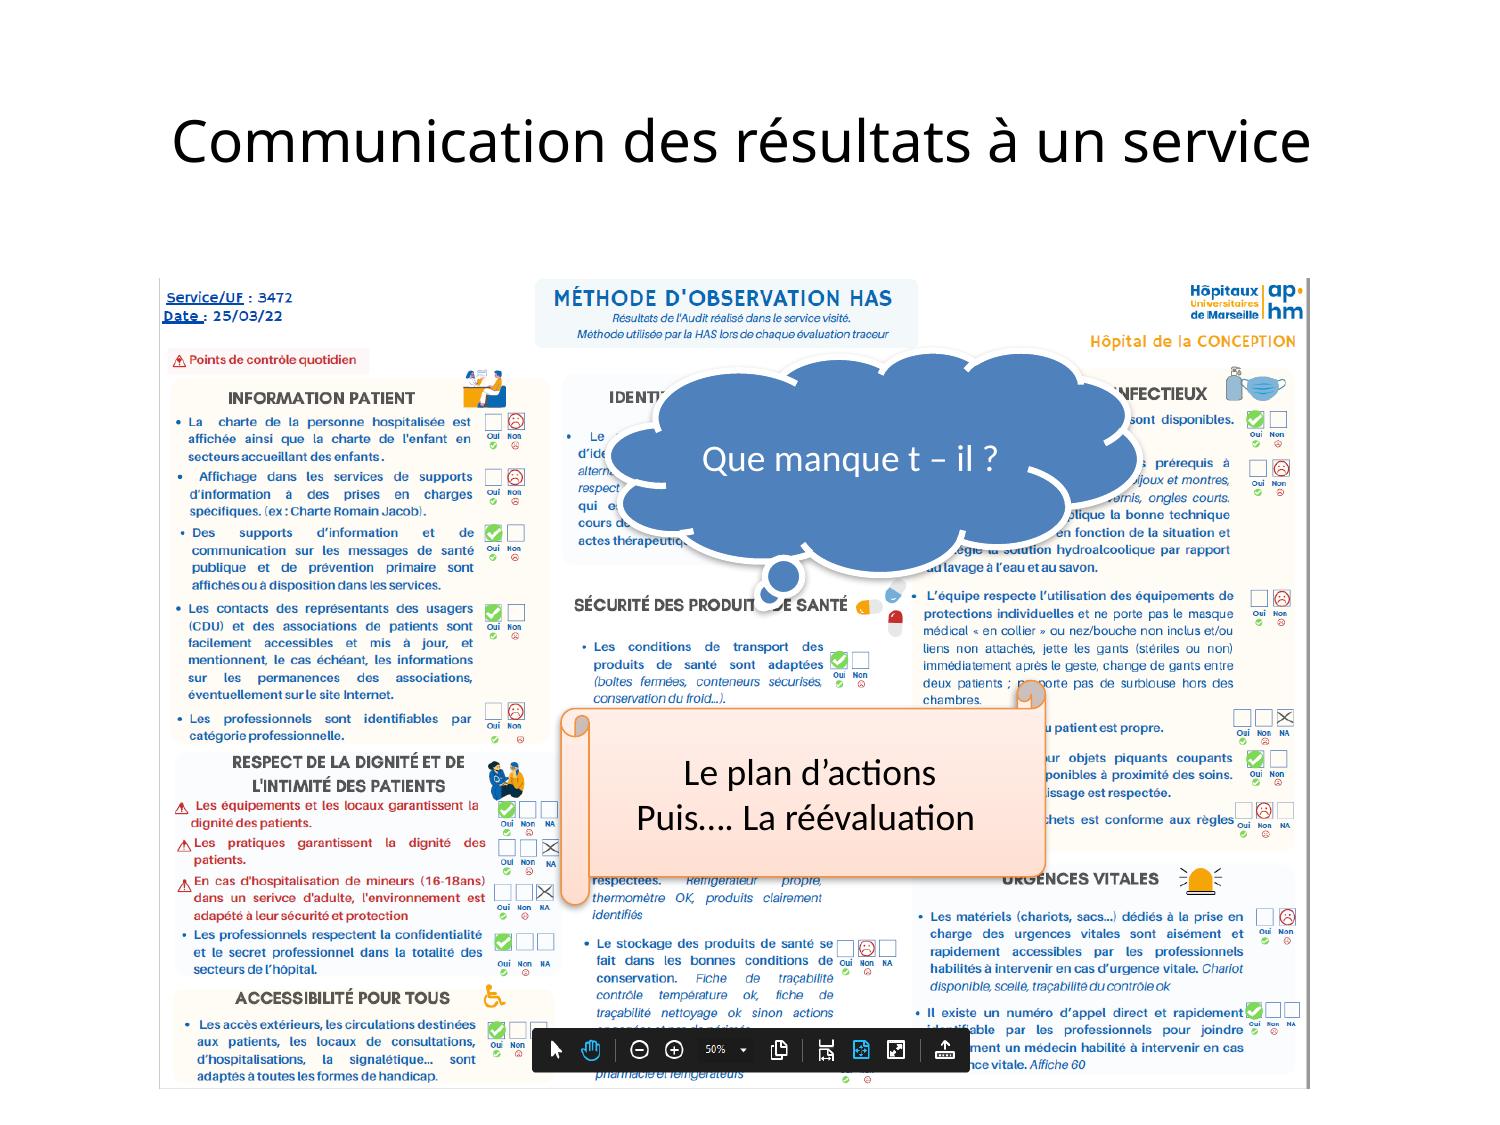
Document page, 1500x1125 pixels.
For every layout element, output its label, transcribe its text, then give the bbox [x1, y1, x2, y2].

title Communication des résultats à un service [75, 45, 1425, 233]
picture [159, 278, 1310, 1090]
